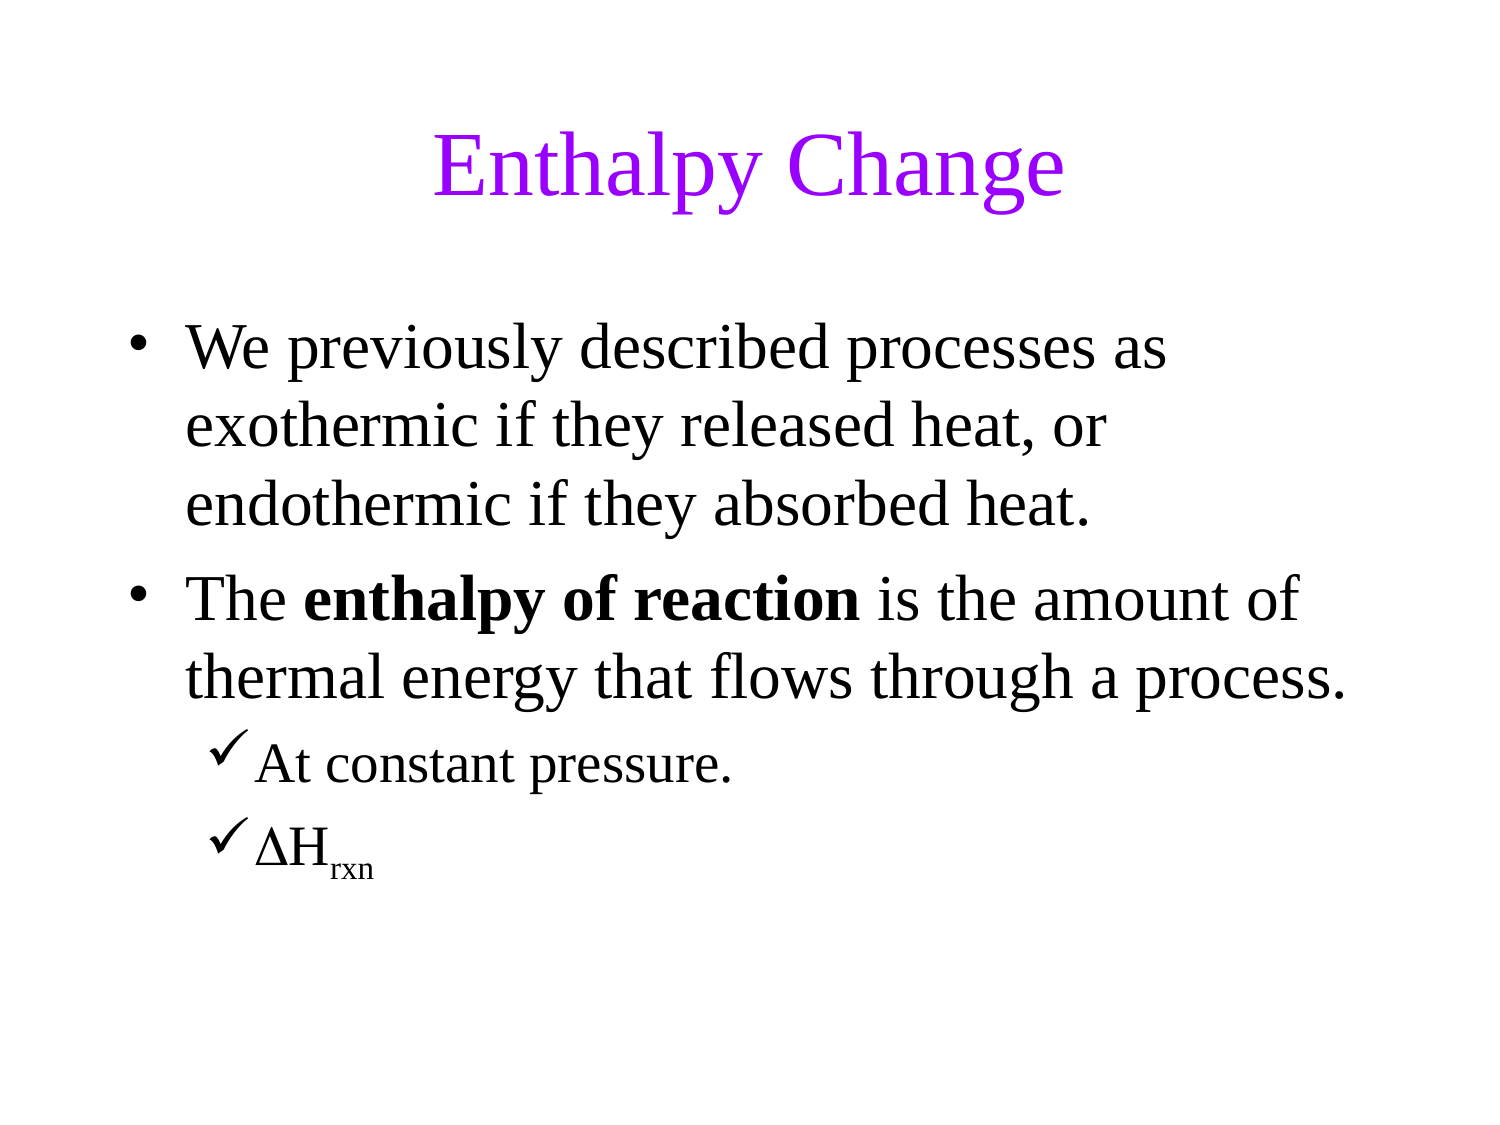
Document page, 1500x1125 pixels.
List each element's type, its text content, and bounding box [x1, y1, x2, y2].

text_box Enthalpy Change [112, 64, 1388, 252]
text_box We previously described processes as exothermic if they released heat, or endothermic if they absorbed heat. The enthalpy of reaction is the amount of thermal energy that flows through a process. At constant pressure. Hrxn [112, 295, 1388, 971]
